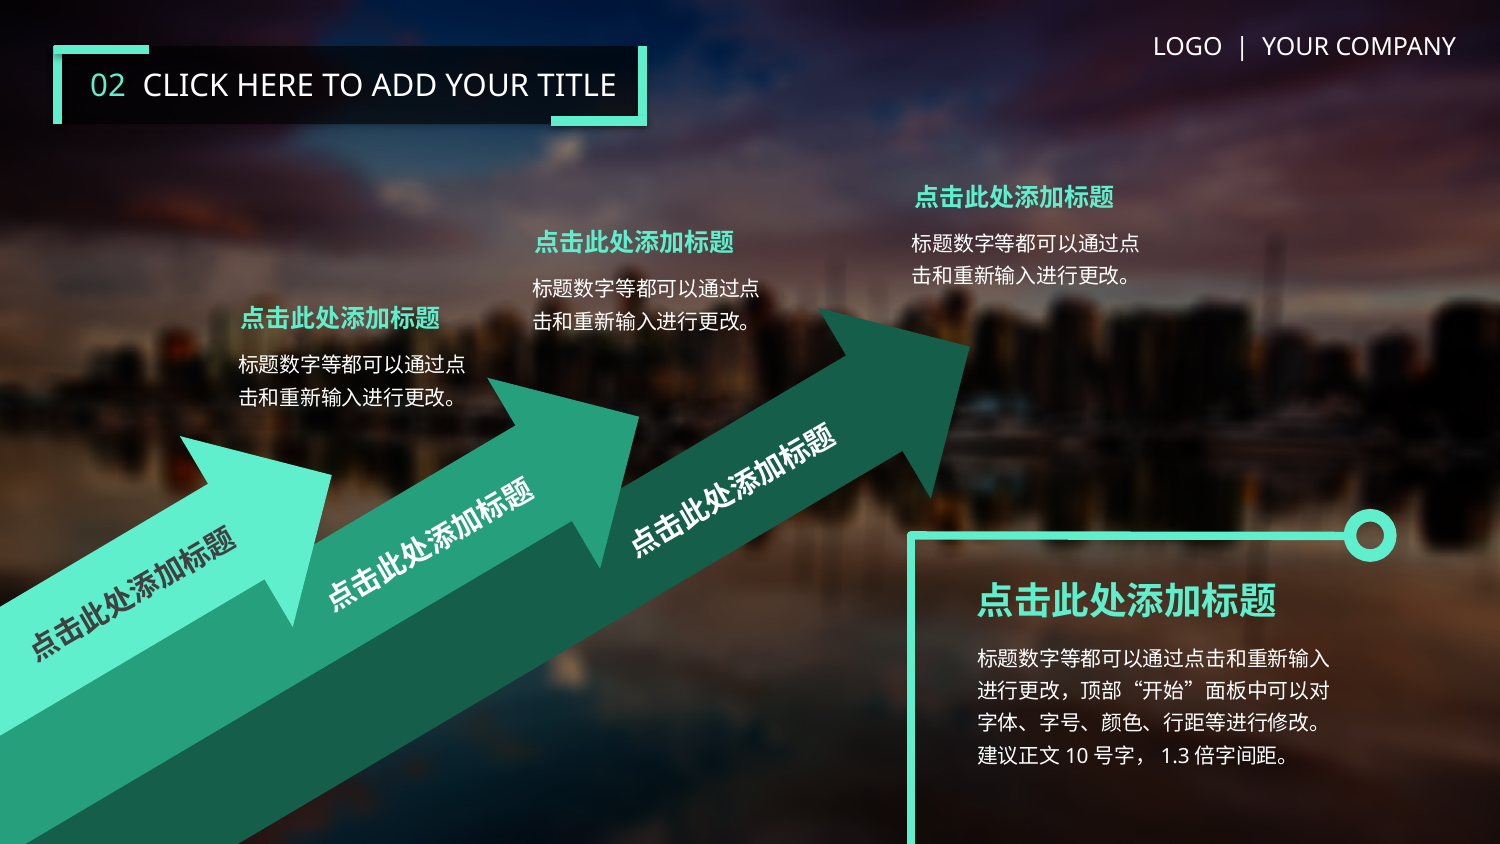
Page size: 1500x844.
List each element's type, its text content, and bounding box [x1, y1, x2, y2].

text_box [53, 45, 647, 125]
text_box 标题数字等都可以通过点击和重新输入进行更改，顶部“开始”面板中可以对字体、字号、颜色、行距等进行修改。建议正文10号字，1.3倍字间距。 [962, 630, 1350, 775]
text_box 点击此处添加标题 [4, 488, 288, 682]
text_box 点击此处添加标题 [962, 569, 1292, 630]
text_box 点击此处添加标题 [605, 384, 888, 578]
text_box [223, 295, 482, 418]
text_box LOGO | YOUR COMPANY [1137, 23, 1472, 68]
picture [0, 0, 1500, 844]
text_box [517, 219, 777, 342]
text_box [896, 173, 1156, 296]
text_box [0, 436, 332, 736]
text_box 点击此处添加标题 [302, 438, 585, 632]
text_box [28, 307, 970, 844]
text_box [1349, 515, 1391, 556]
text_box [0, 377, 640, 844]
